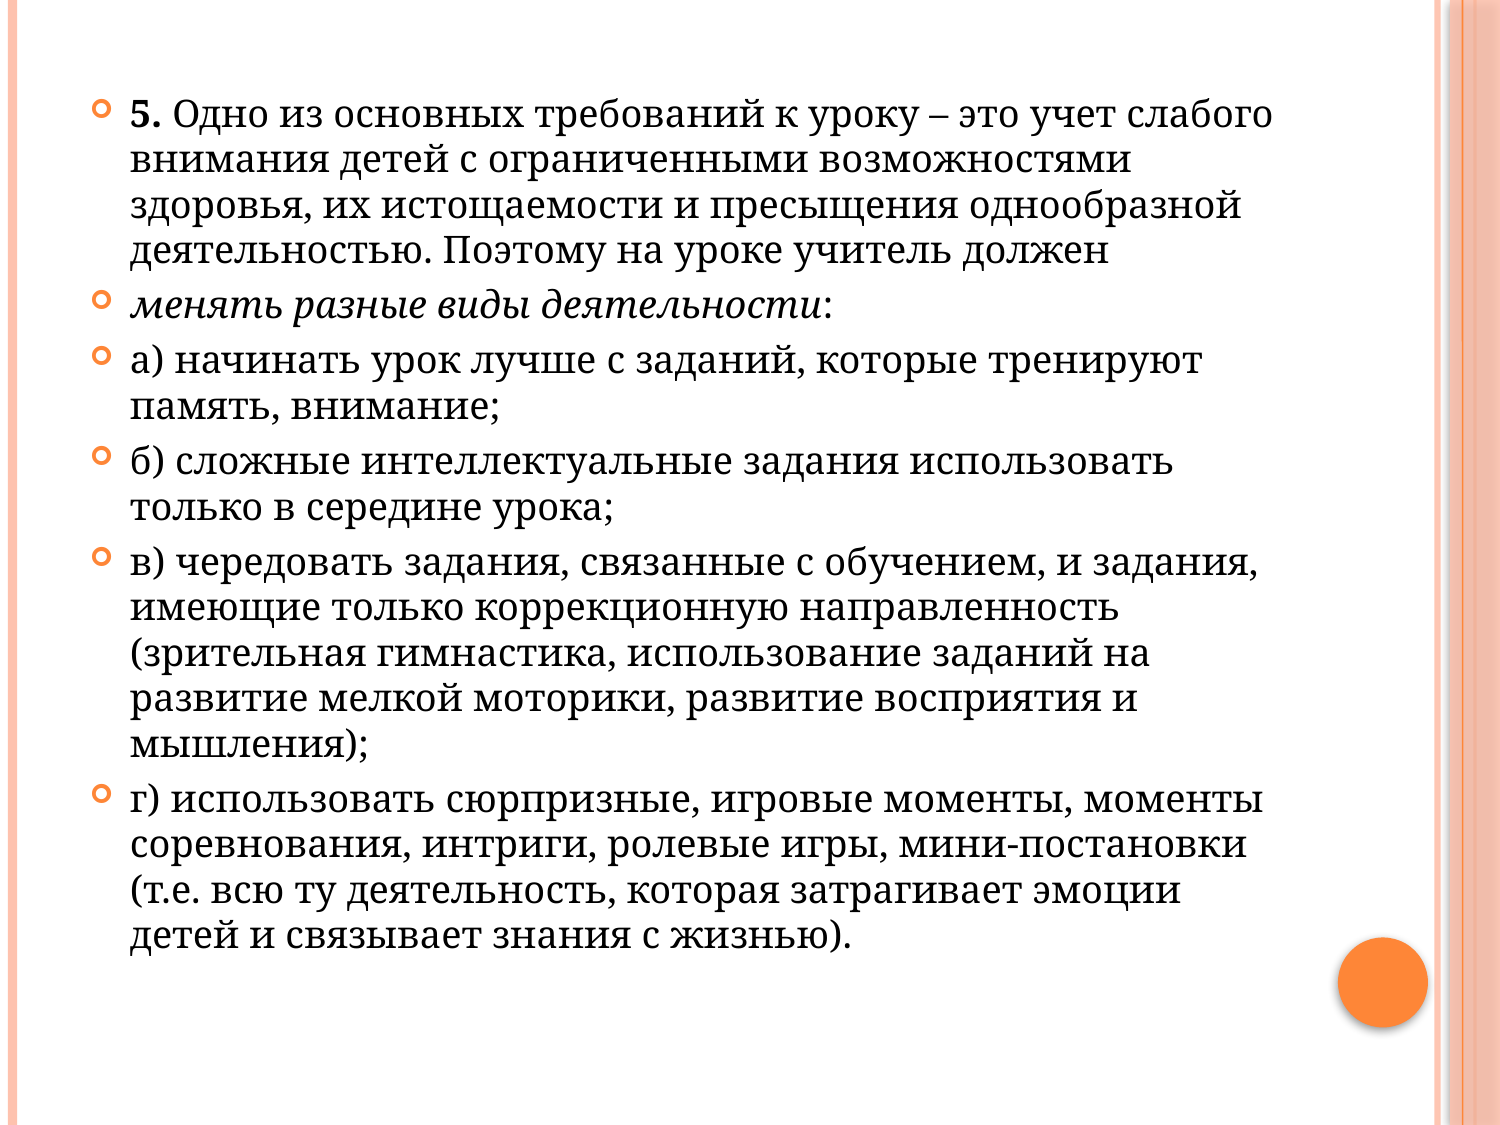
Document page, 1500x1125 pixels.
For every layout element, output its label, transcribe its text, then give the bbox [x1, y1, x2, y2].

list 5. Одно из основных требований к уроку – это учет слабого внимания детей с ограниченными возможностями здоровья, их истощаемости и пресыщения однообразной деятельностью. Поэтому на уроке учитель должен менять разные виды деятельности: а) начинать урок лучше с заданий, которые тренируют память, внимание; б) сложные интеллектуальные задания использовать только в середине урока; в) чередовать задания, связанные с обучением, и задания, имеющие только коррекционную направленность (зрительная гимнастика, использование заданий на развитие мелкой моторики, развитие восприятия и мышления); г) использовать сюрпризные, игровые моменты, моменты соревнования, интриги, ролевые игры, мини-постановки (т.е. всю ту деятельность, которая затрагивает эмоции детей и связывает знания с жизнью). [75, 82, 1300, 1062]
